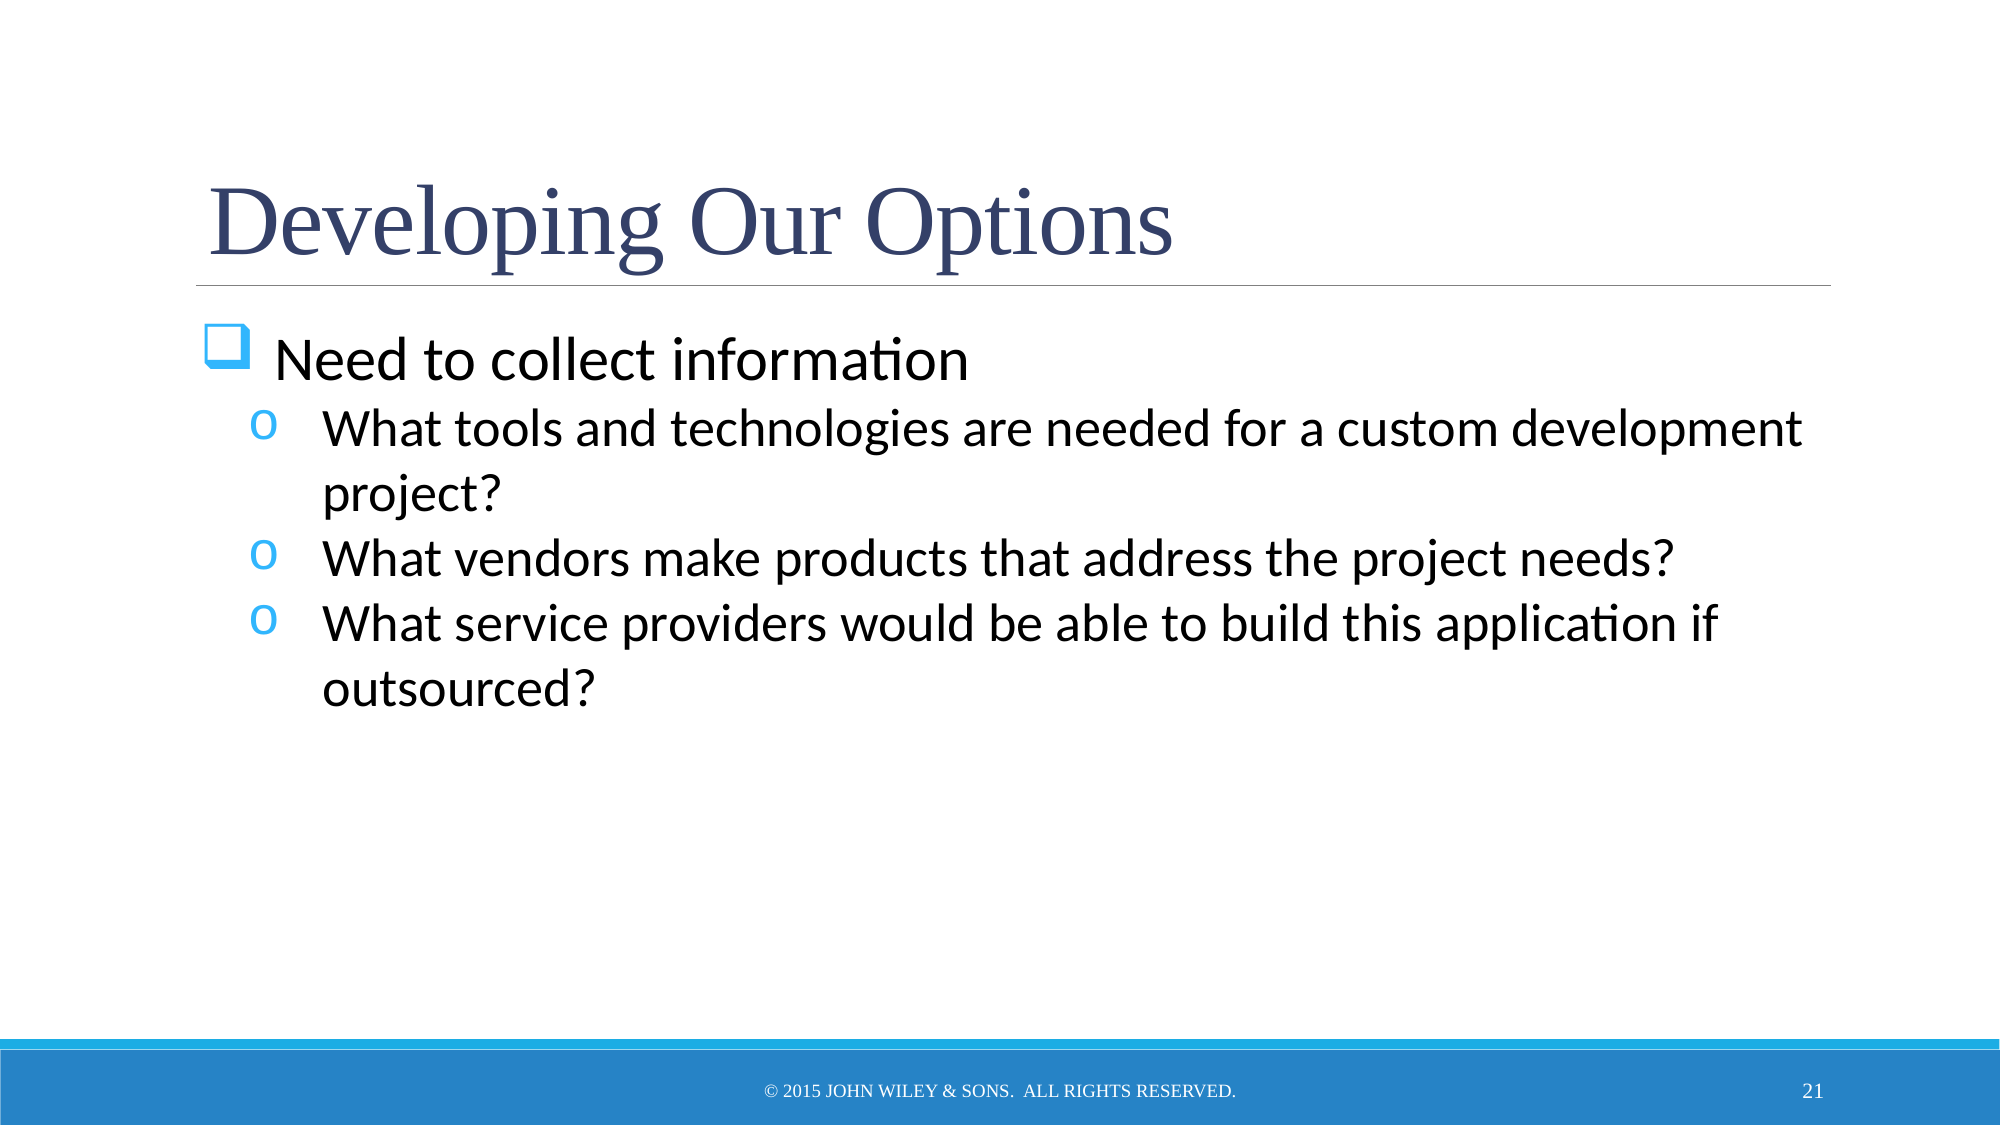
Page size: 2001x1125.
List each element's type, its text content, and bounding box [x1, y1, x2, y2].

slide_number 21 [1624, 1059, 1840, 1120]
footer © 2015 John Wiley & Sons. All Rights Reserved. [604, 1059, 1396, 1120]
title Developing Our Options [193, 108, 1544, 283]
list Need to collect information What tools and technologies are needed for a custom development project? What vendors make products that address the project needs? What service providers would be able to build this application if outsourced? [180, 302, 1830, 963]
